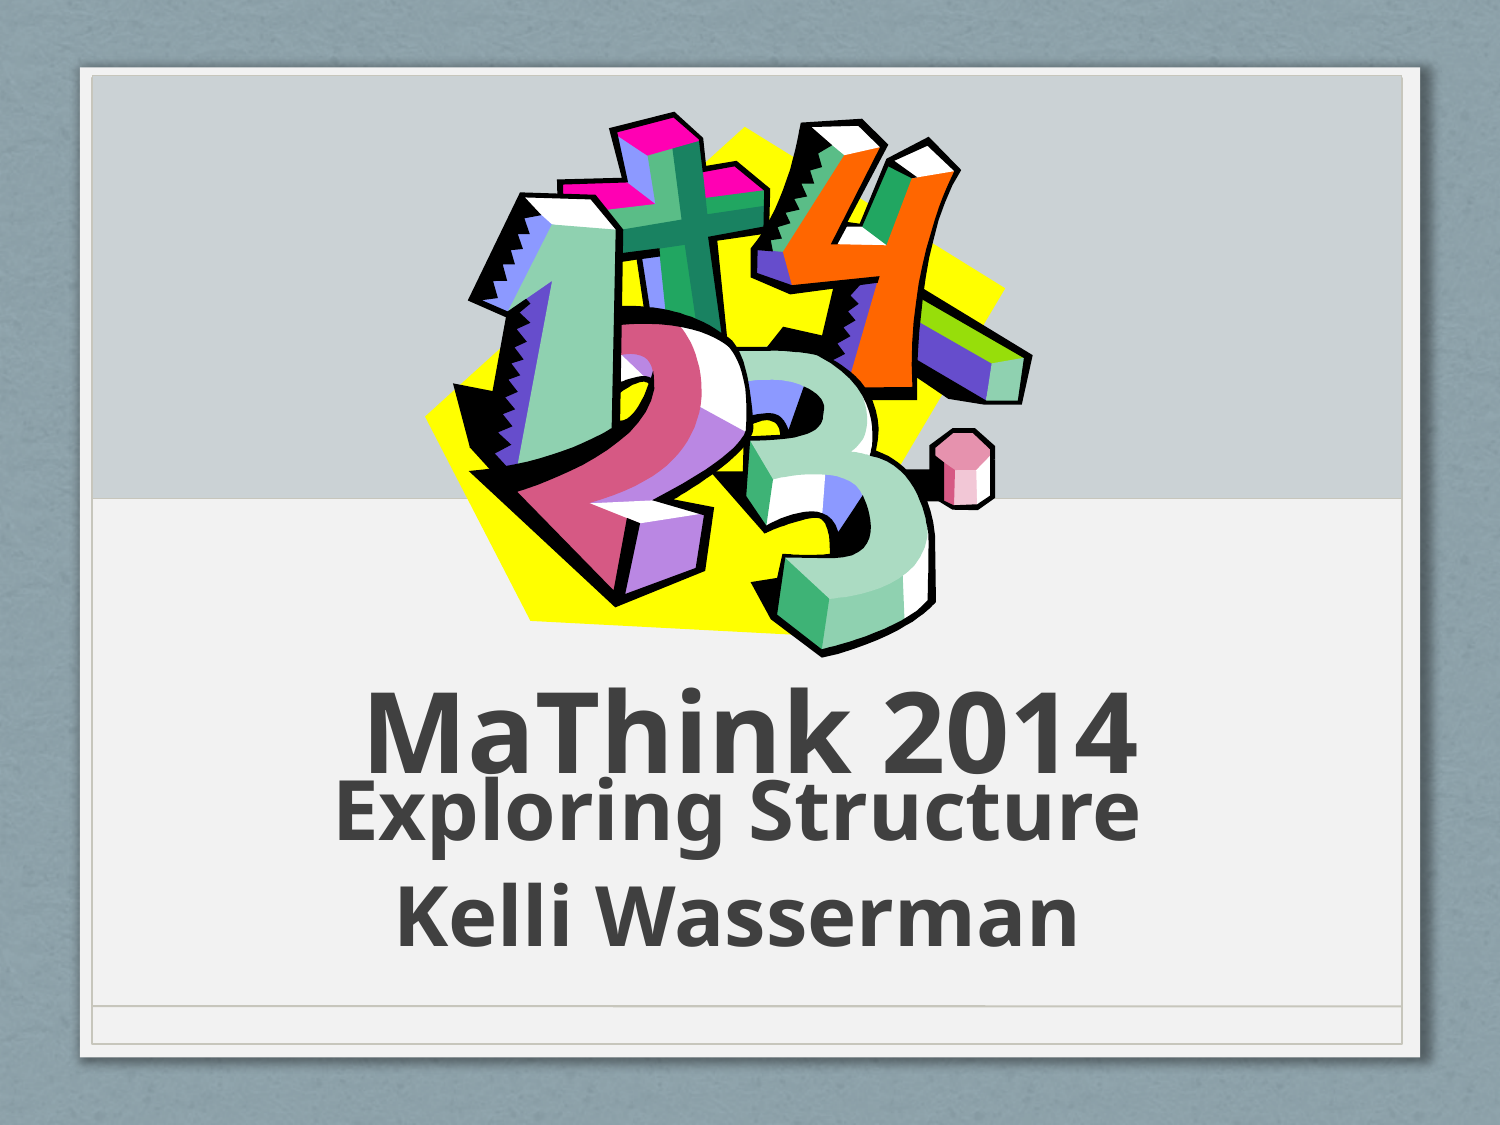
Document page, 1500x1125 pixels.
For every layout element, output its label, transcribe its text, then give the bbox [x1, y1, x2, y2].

subtitle Exploring Structure Kelli Wasserman [212, 750, 1263, 1038]
title MaThink 2014 [112, 562, 1388, 804]
picture [424, 106, 1038, 663]
